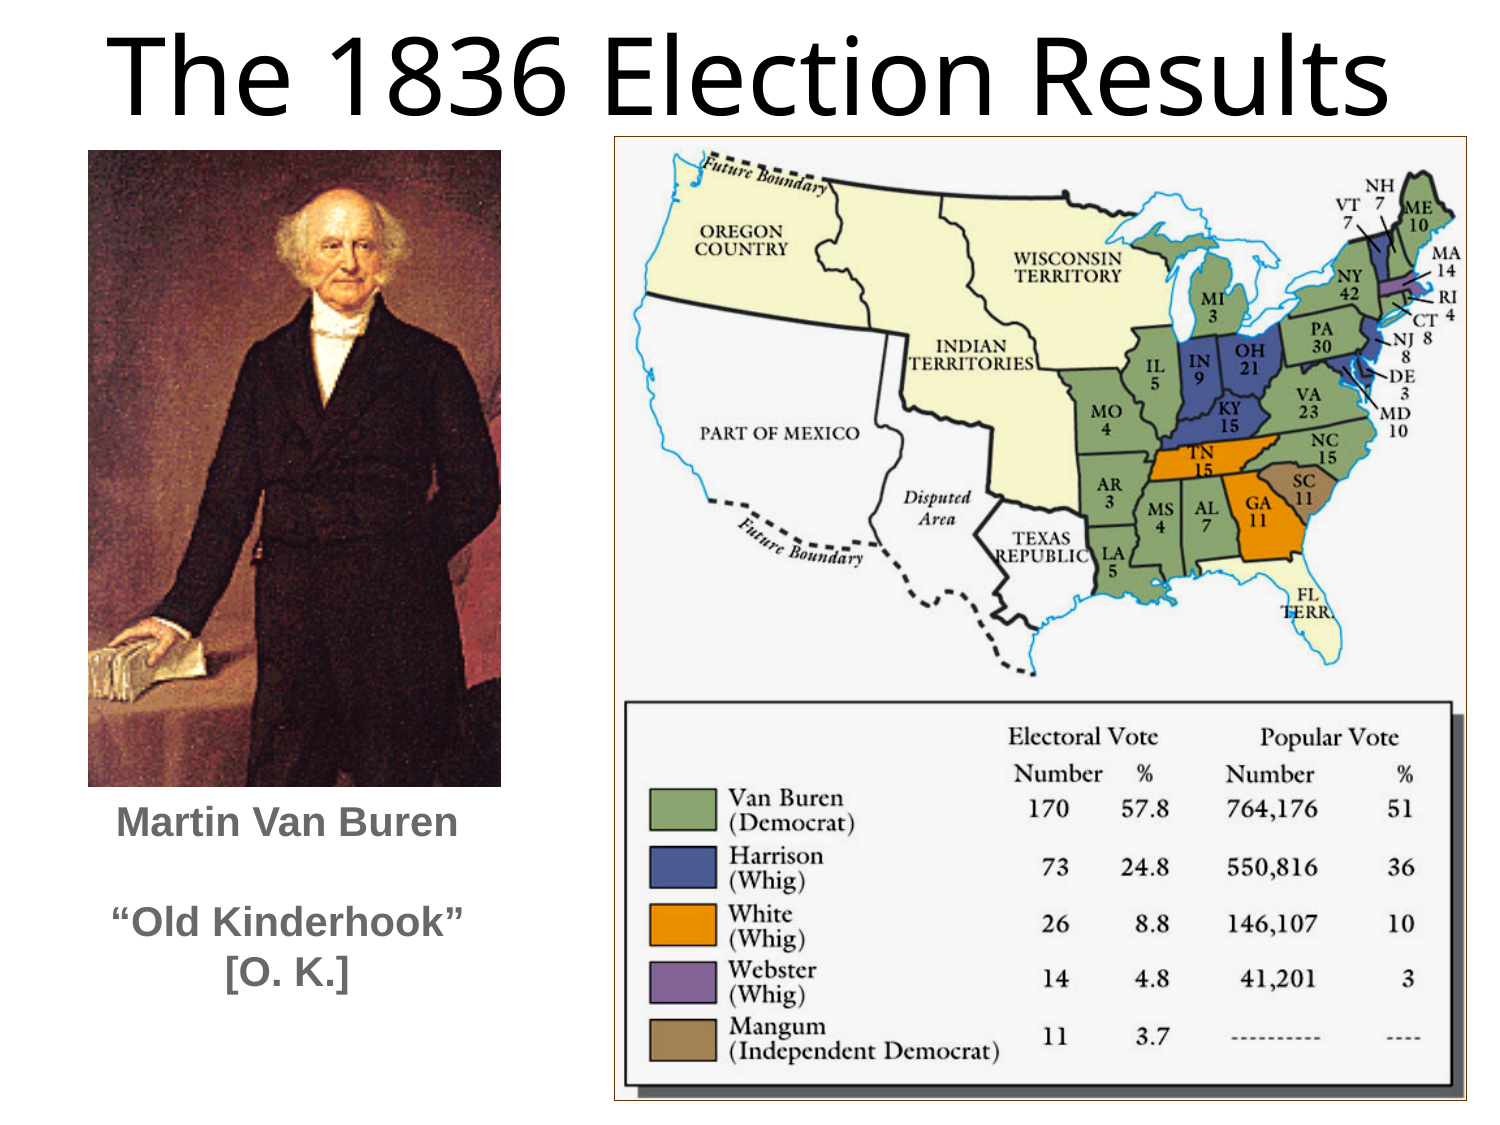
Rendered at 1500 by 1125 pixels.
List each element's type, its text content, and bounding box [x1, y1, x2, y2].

picture [87, 149, 502, 788]
text_box Martin Van Buren “Old Kinderhook” [O. K.] [50, 787, 525, 1003]
text_box The 1836 Election Results [0, 0, 1500, 145]
picture [615, 137, 1466, 1101]
